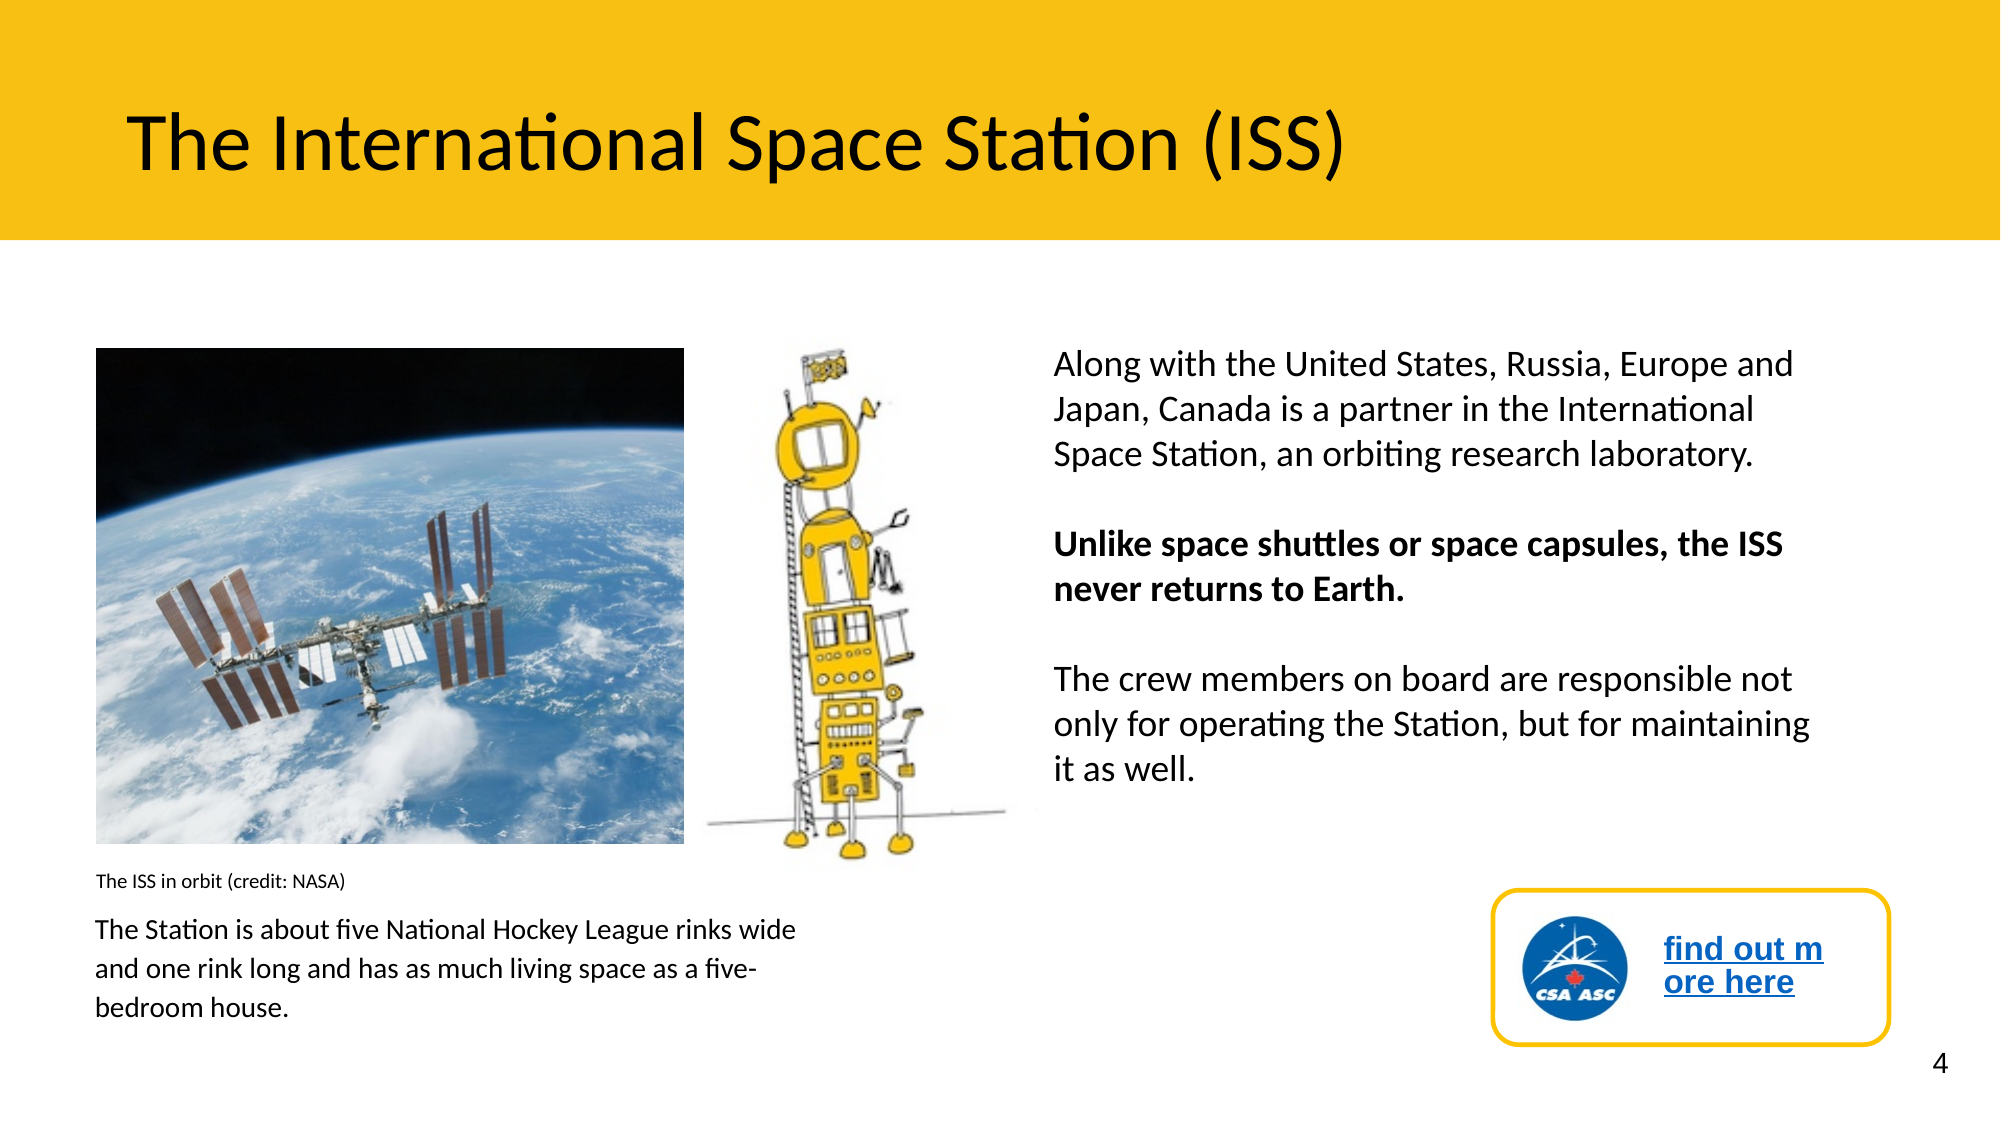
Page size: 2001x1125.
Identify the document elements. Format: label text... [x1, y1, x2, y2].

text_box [1492, 889, 1890, 1045]
text_box The ISS in orbit (credit: NASA) [80, 859, 679, 899]
picture [95, 303, 1039, 923]
title The International Space Station (ISS) [111, 73, 1836, 214]
text_box The Station is about five National Hockey League rinks wide and one rink long and has as much living space as a five-bedroom house. [79, 899, 829, 1032]
text_box Along with the United States, Russia, Europe and Japan, Canada is a partner in the International Space Station, an orbiting research laboratory. Unlike space shuttles or space capsules, the ISS never returns to Earth. The crew members on board are responsible not only for operating the Station, but for maintaining it as well. [1043, 330, 1827, 846]
text_box 4 [1899, 1029, 1964, 1100]
